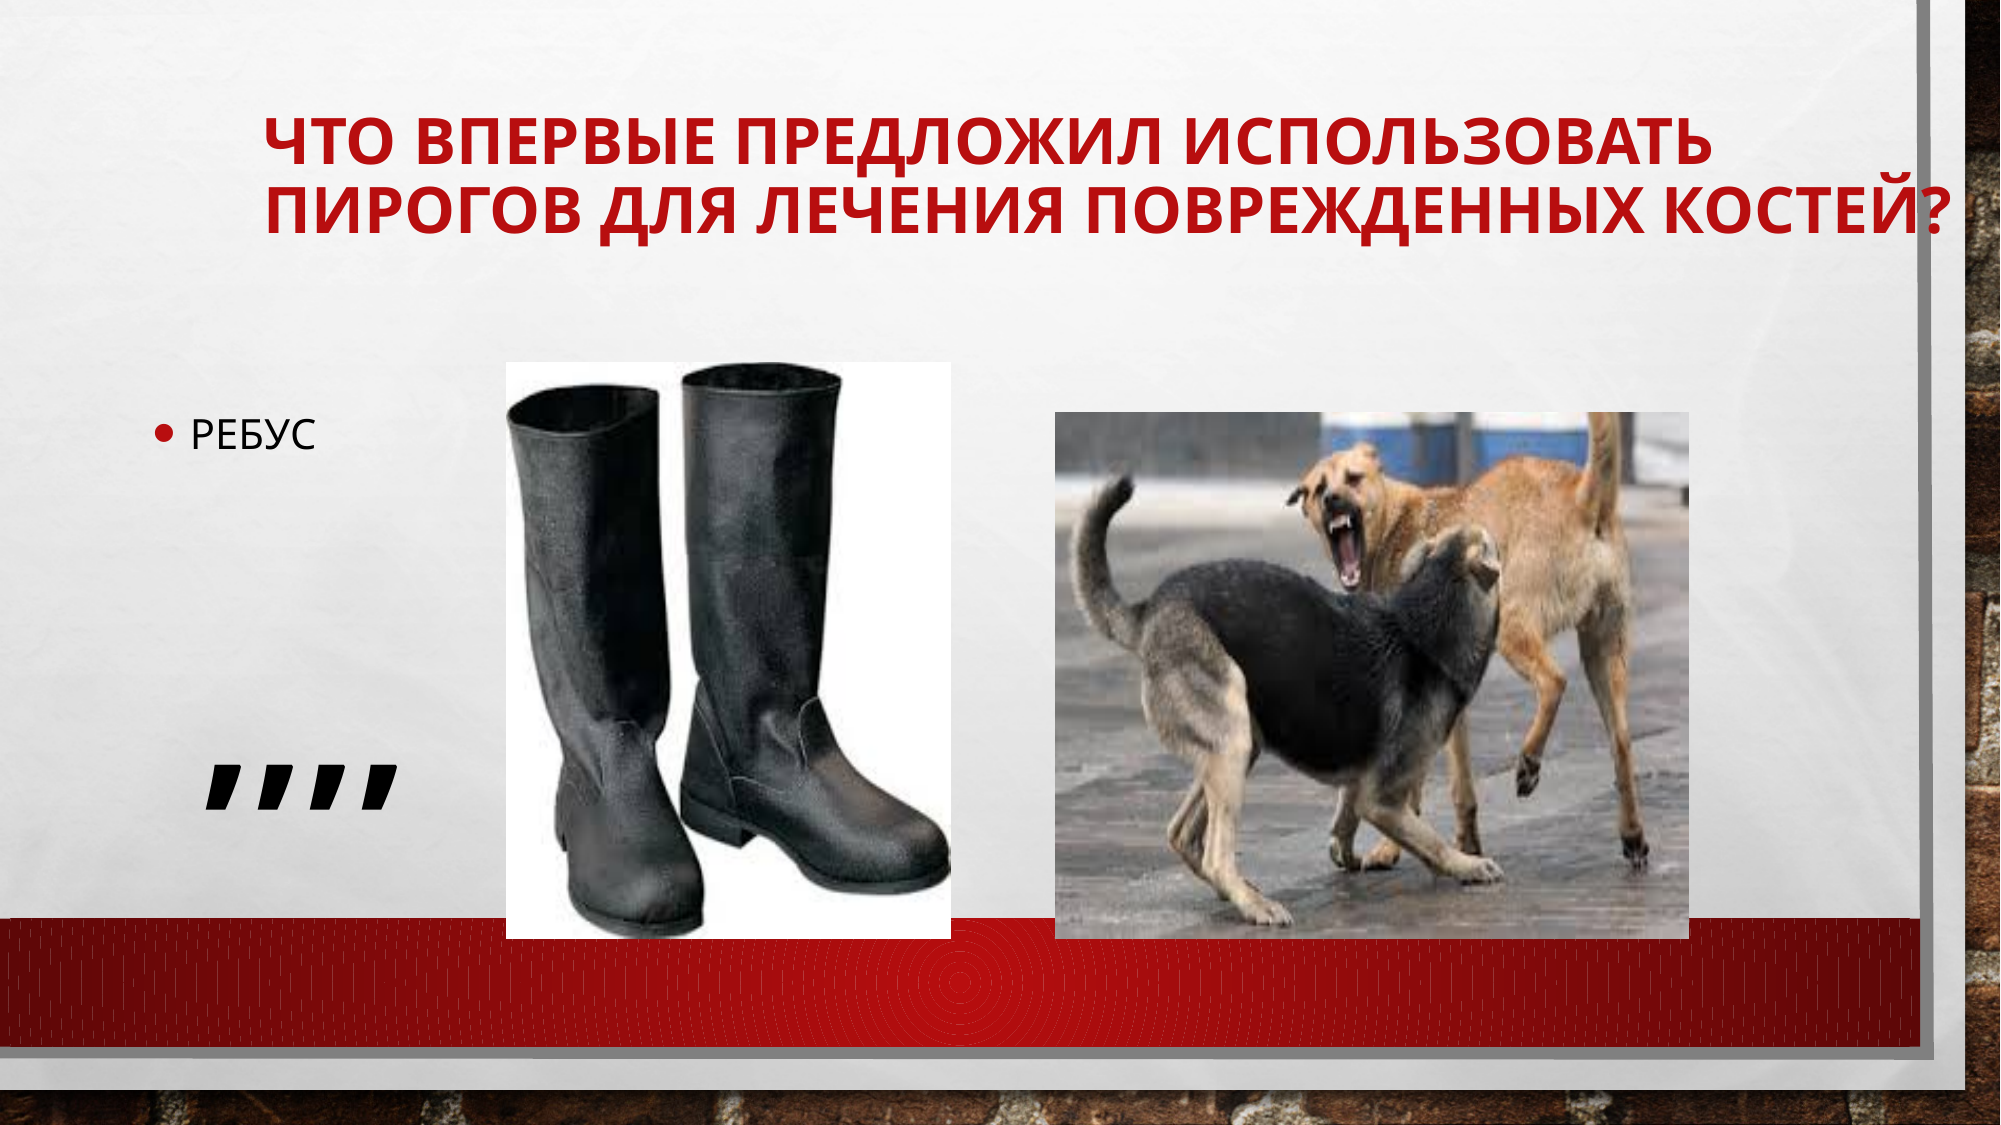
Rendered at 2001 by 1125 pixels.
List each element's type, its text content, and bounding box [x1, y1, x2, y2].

title Что впервые предложил использовать Пирогов для лечения поврежденных костей? [248, 69, 1974, 288]
list Ребус ,,,, , [137, 293, 1863, 1008]
picture [506, 362, 951, 940]
picture [0, 0, 2000, 1125]
picture [1055, 412, 1690, 940]
